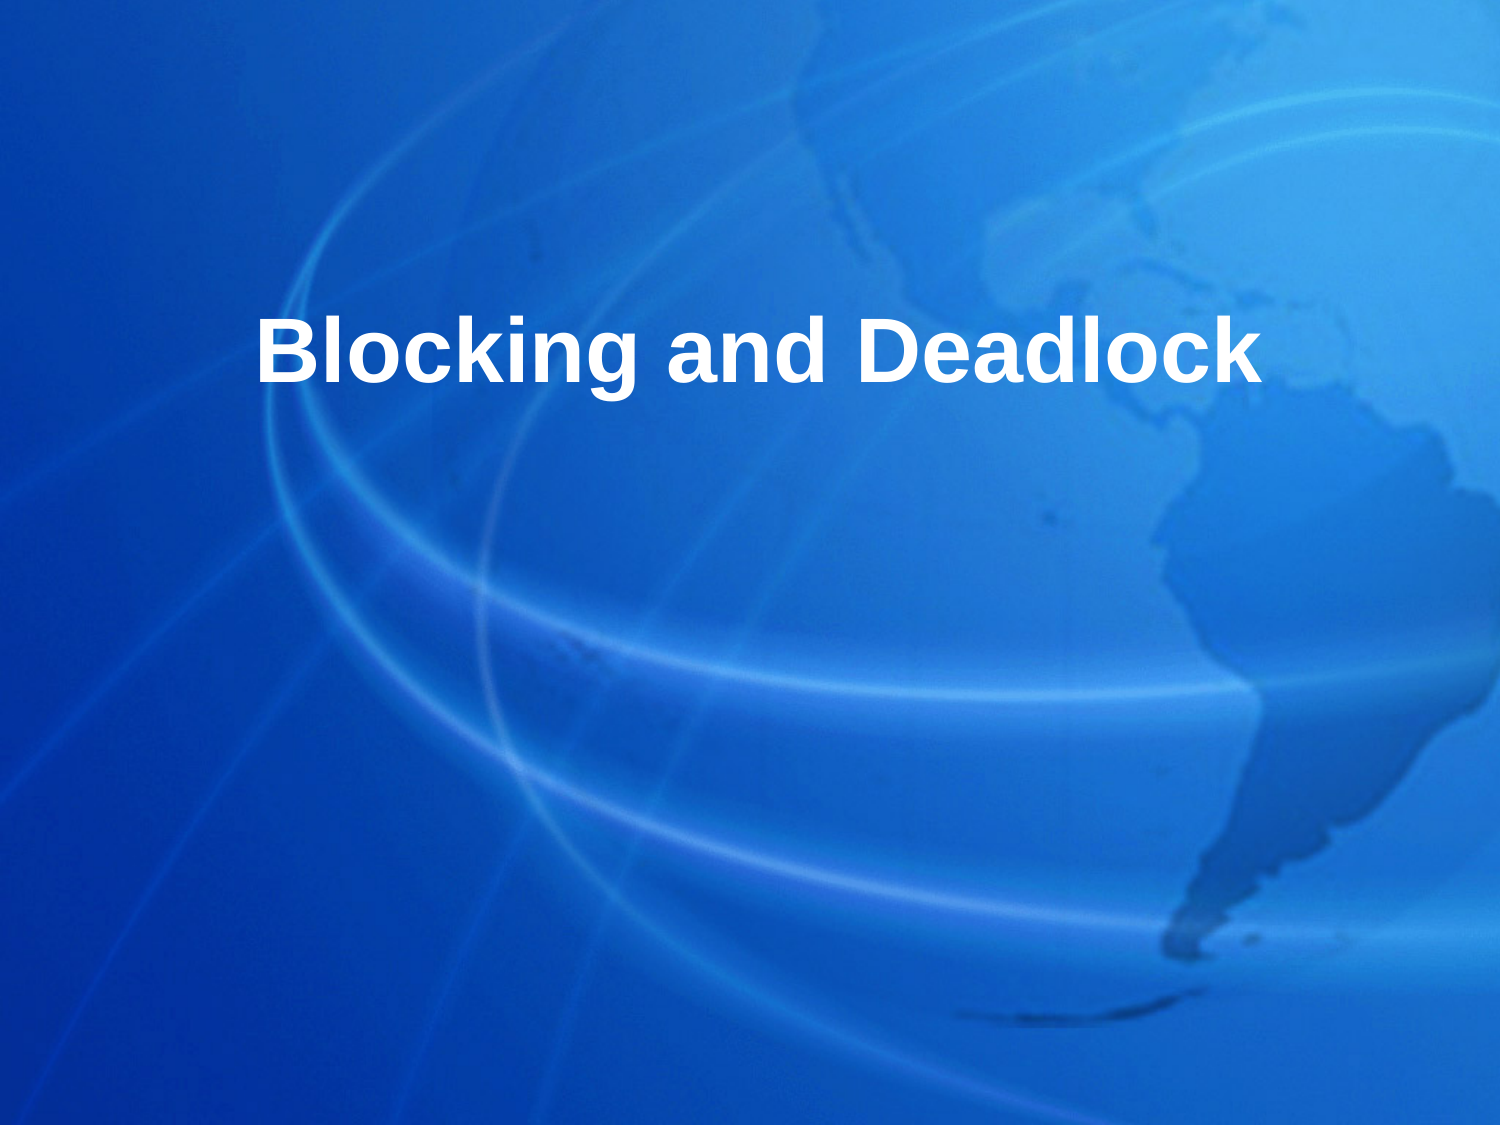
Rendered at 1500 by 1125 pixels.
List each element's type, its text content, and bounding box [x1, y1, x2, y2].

title Blocking and Deadlock [121, 224, 1397, 467]
picture [0, 0, 1500, 1125]
